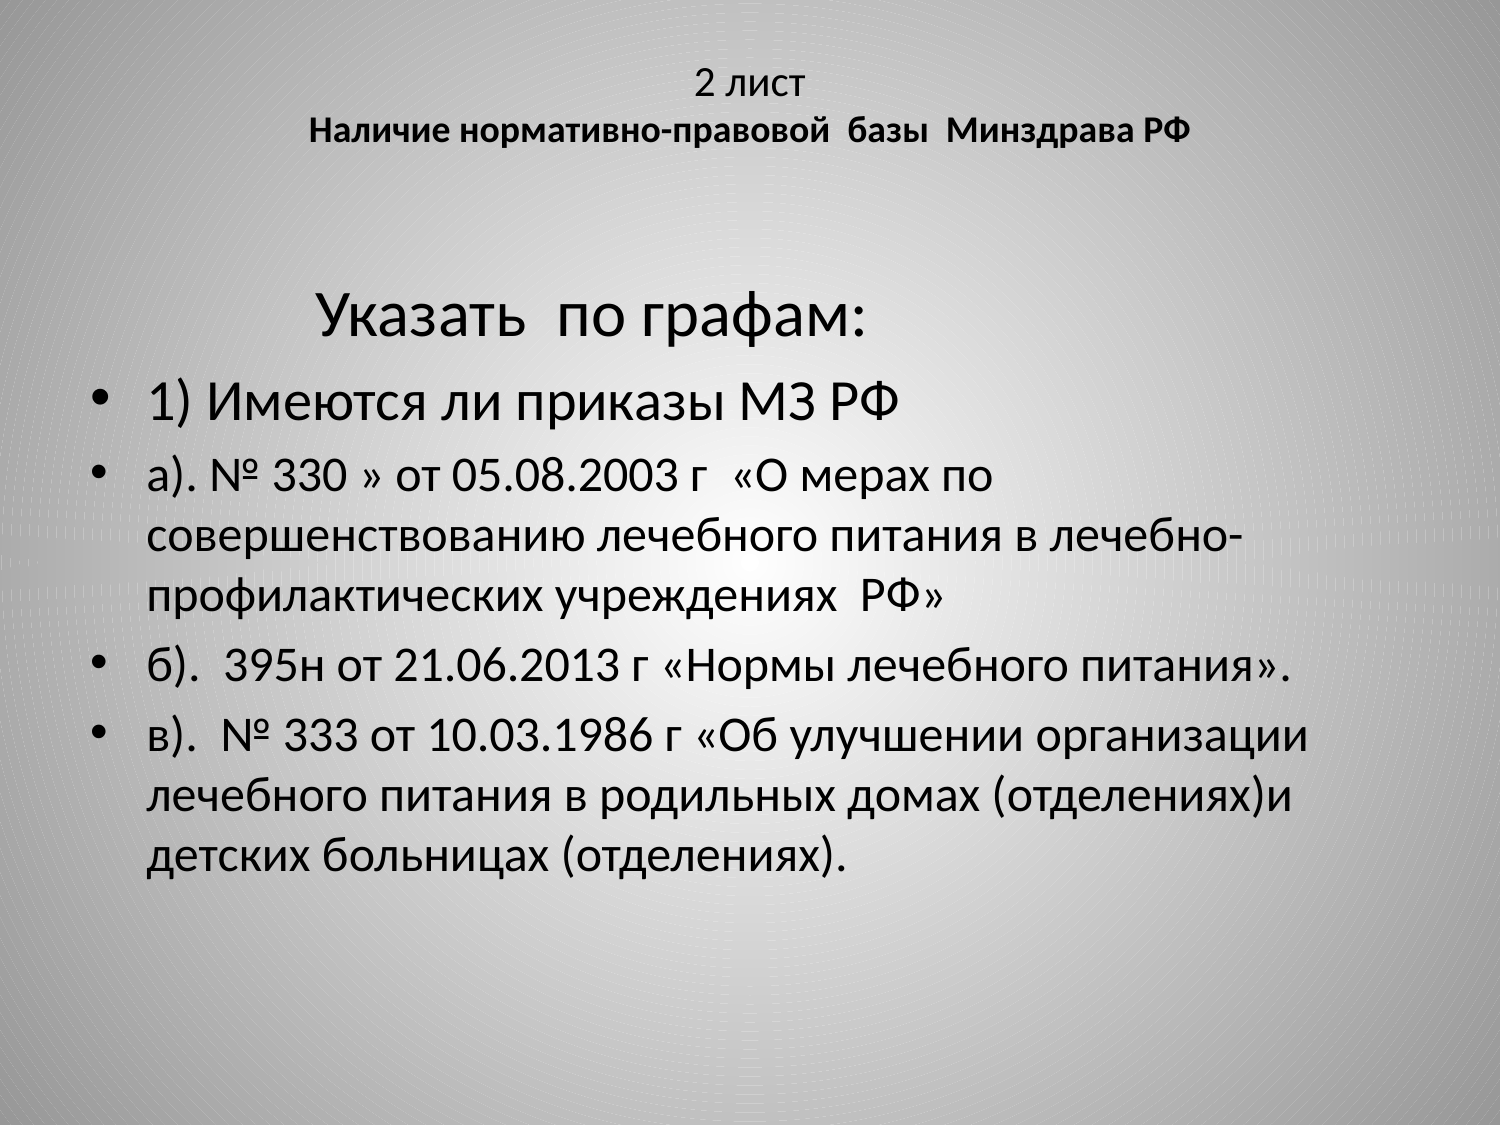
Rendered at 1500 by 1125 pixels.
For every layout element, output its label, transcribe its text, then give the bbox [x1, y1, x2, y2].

list Указать по графам: 1) Имеются ли приказы МЗ РФ а). № 330 » от 05.08.2003 г «О мерах по совершенствованию лечебного питания в лечебно-профилактических учреждениях РФ» б). 395н от 21.06.2013 г «Нормы лечебного питания». в). № 333 от 10.03.1986 г «Об улучшении организации лечебного питания в родильных домах (отделениях)и детских больницах (отделениях). [75, 262, 1425, 1005]
title 2 лист Наличие нормативно-правовой базы Минздрава РФ [75, 45, 1425, 233]
